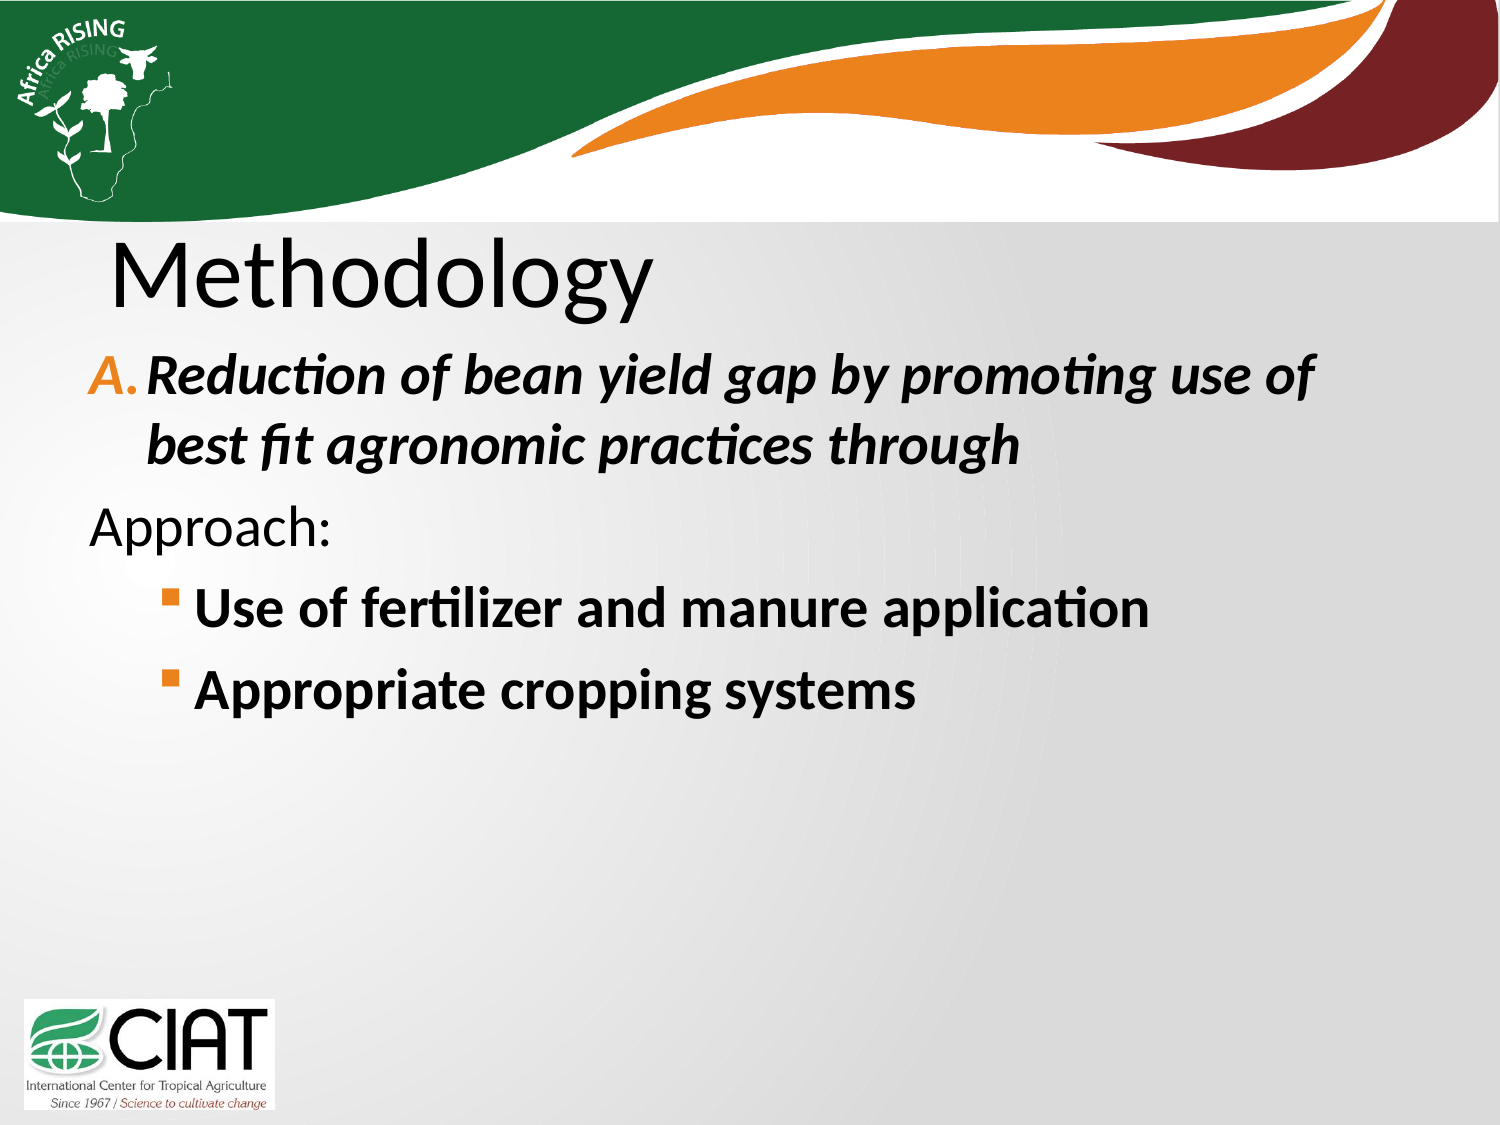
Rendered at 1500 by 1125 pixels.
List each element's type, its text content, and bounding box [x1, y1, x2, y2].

picture [24, 999, 276, 1111]
picture [0, 0, 1499, 222]
list Reduction of bean yield gap by promoting use of best fit agronomic practices through Approach: Use of fertilizer and manure application Appropriate cropping systems [75, 328, 1350, 1025]
list Methodology [75, 200, 1325, 329]
